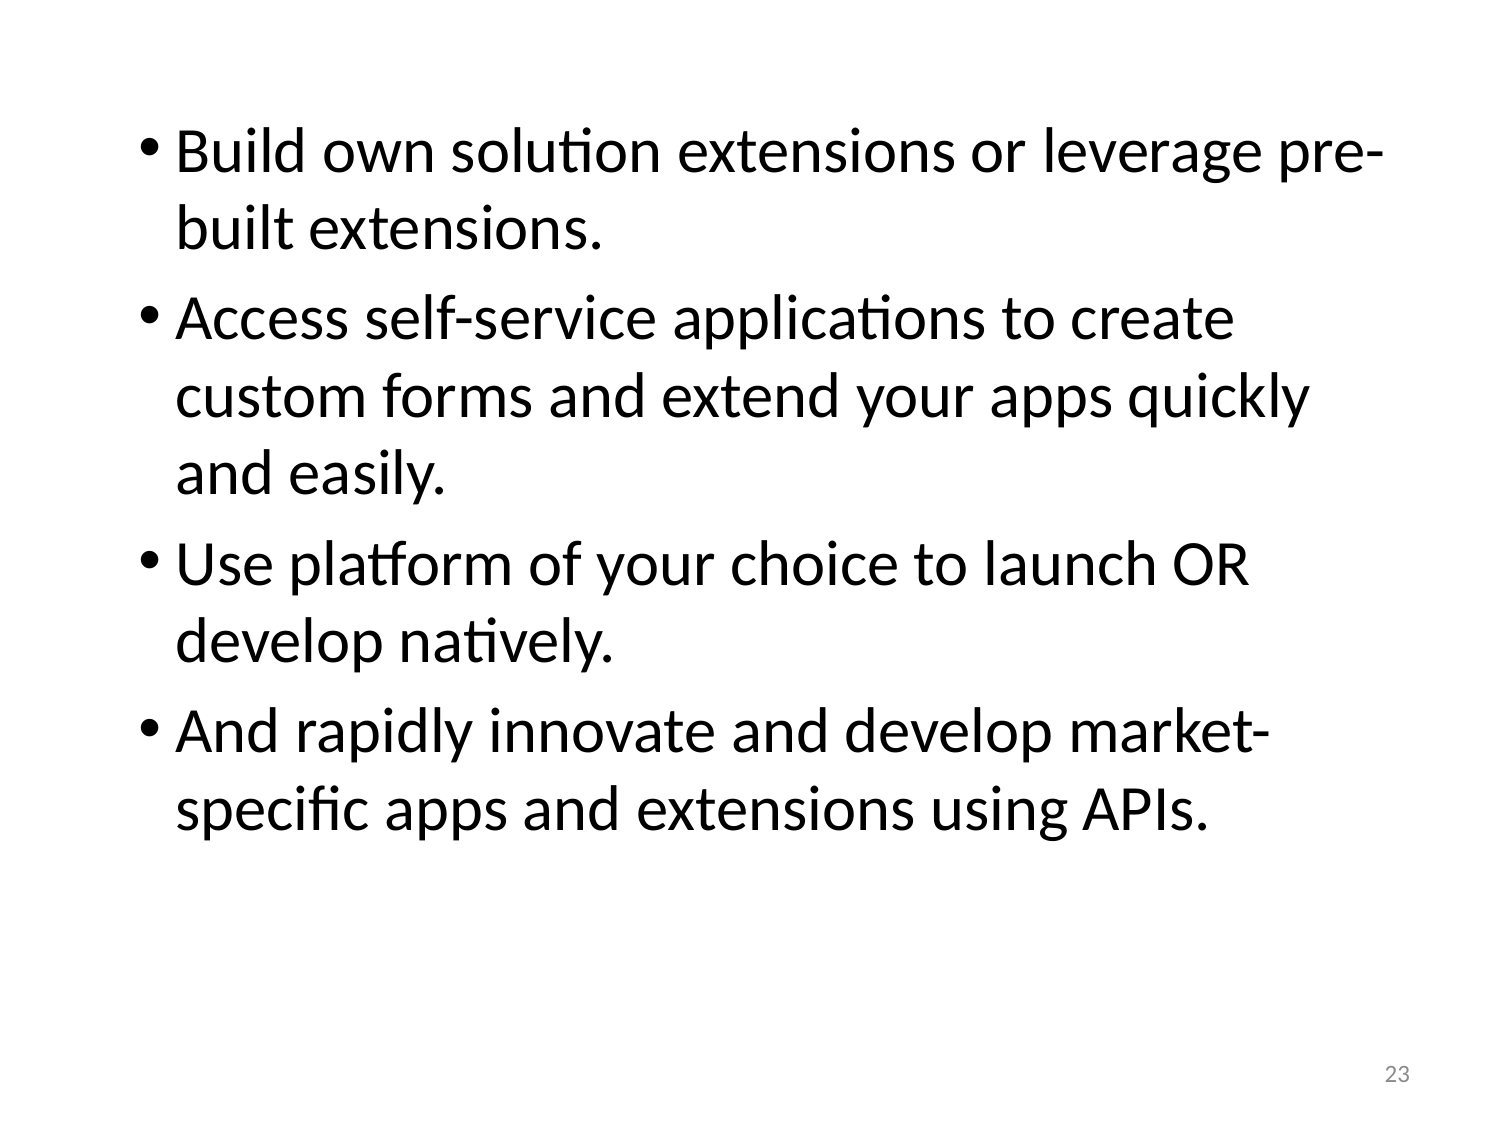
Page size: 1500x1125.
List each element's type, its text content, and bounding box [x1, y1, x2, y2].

slide_number 23 [1074, 1042, 1425, 1103]
list Build own solution extensions or leverage pre-built extensions. Access self-service applications to create custom forms and extend your apps quickly and easily. Use platform of your choice to launch OR develop natively. And rapidly innovate and develop market-specific apps and extensions using APIs. [75, 100, 1425, 1103]
